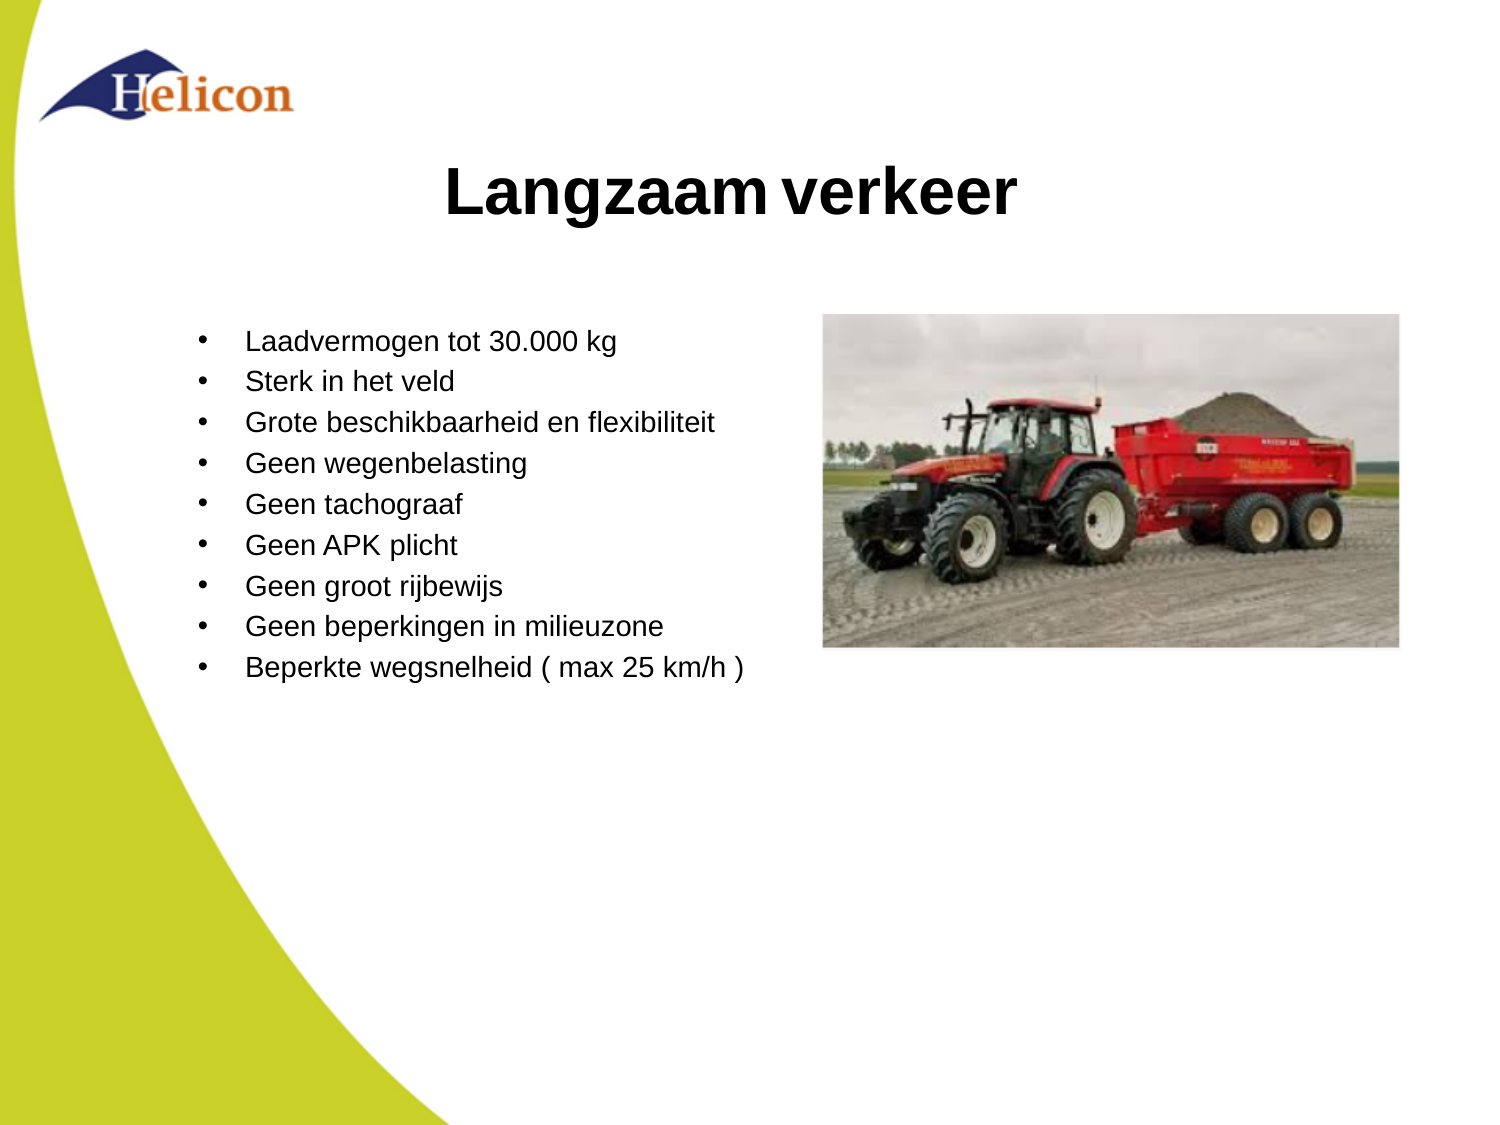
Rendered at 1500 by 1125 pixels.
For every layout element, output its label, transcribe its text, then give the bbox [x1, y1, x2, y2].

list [820, 314, 1401, 651]
title Langzaam verkeer [75, 44, 1388, 236]
list Laadvermogen tot 30.000 kg Sterk in het veld Grote beschikbaarheid en flexibiliteit Geen wegenbelasting Geen tachograaf Geen APK plicht Geen groot rijbewijs Geen beperkingen in milieuzone Beperkte wegsnelheid ( max 25 km/h ) [183, 314, 798, 1005]
picture [0, 0, 1500, 1125]
